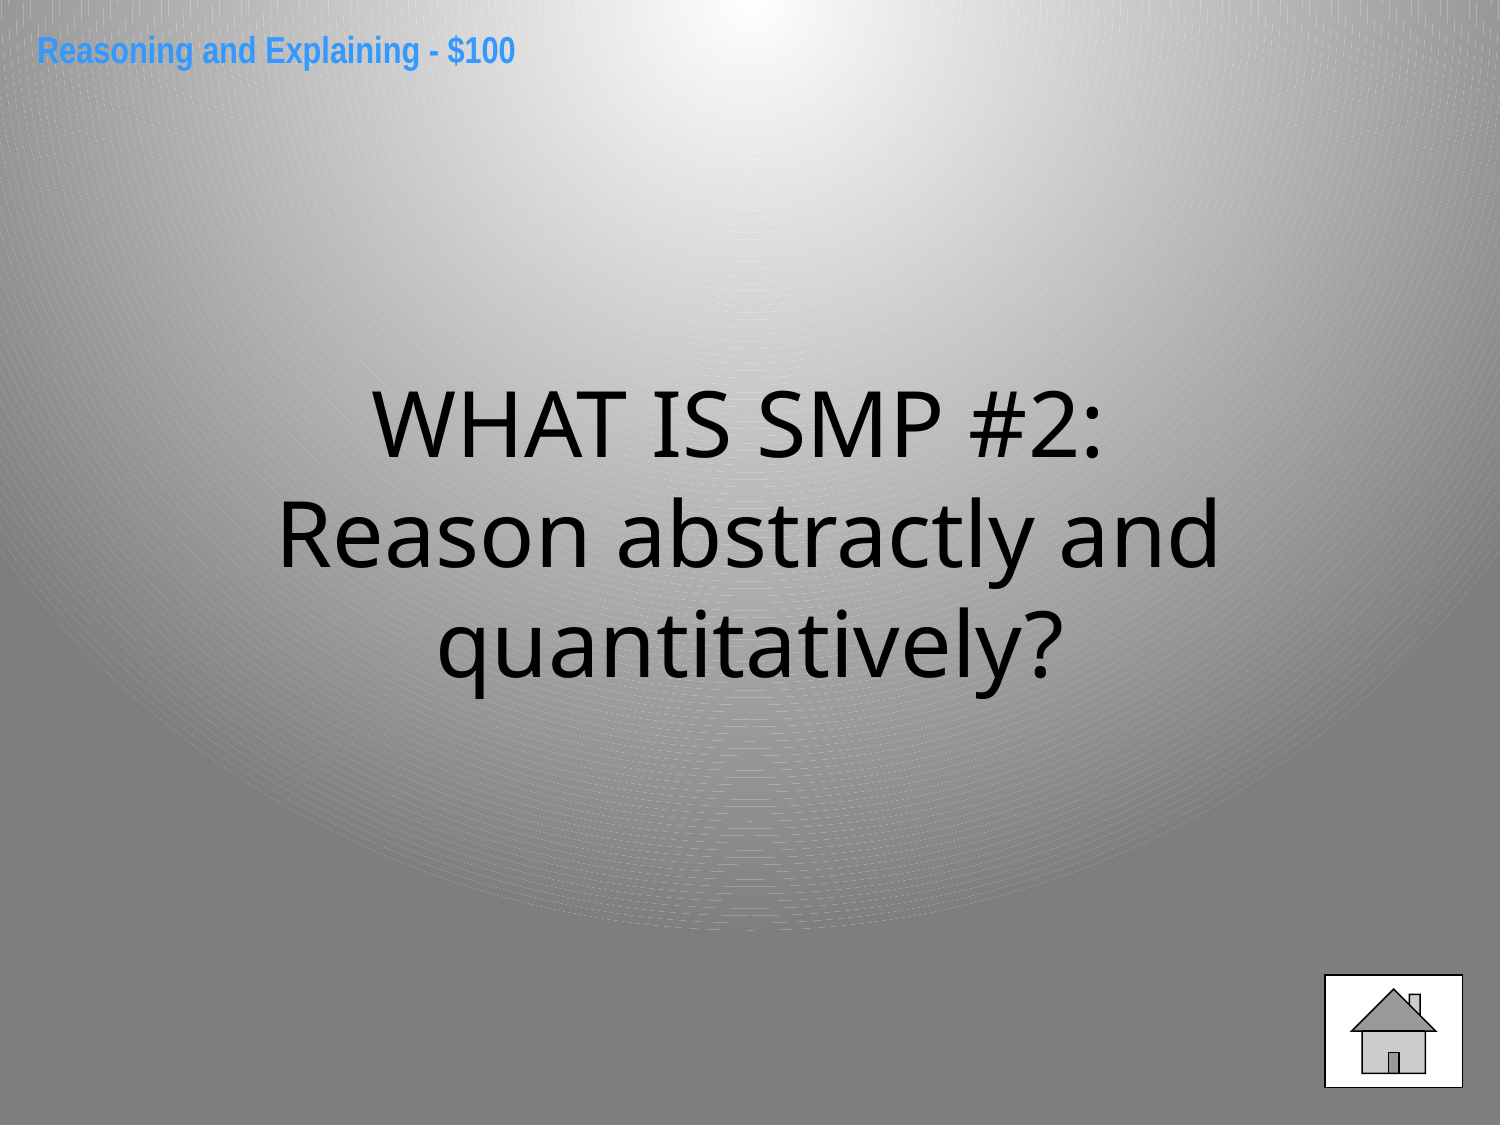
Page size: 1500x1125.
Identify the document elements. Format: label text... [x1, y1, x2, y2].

text_box Reasoning and Explaining - $100 [22, 18, 1025, 94]
text_box WHAT IS SMP #2: Reason abstractly and quantitatively? [74, 162, 1425, 900]
text_box [1324, 975, 1463, 1088]
